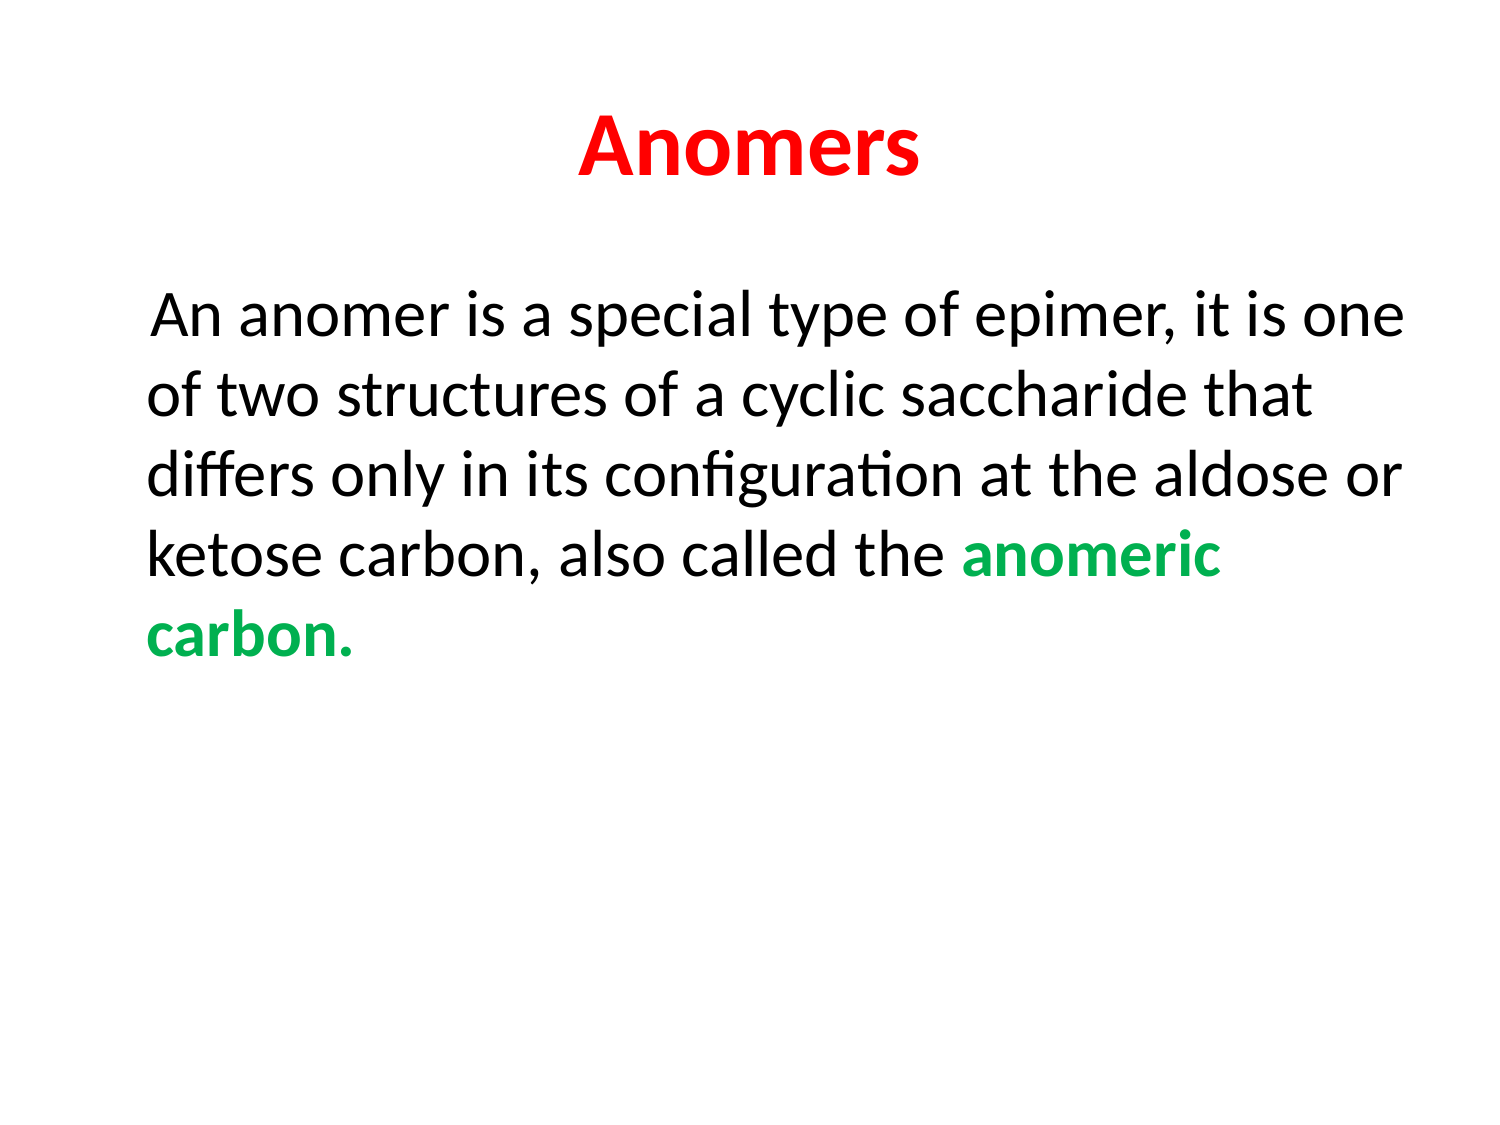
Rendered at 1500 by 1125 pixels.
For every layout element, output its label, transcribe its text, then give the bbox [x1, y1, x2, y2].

list An anomer is a special type of epimer, it is one of two structures of a cyclic saccharide that differs only in its configuration at the aldose or ketose carbon, also called the anomeric carbon. [75, 262, 1425, 1005]
title Anomers [75, 45, 1425, 233]
